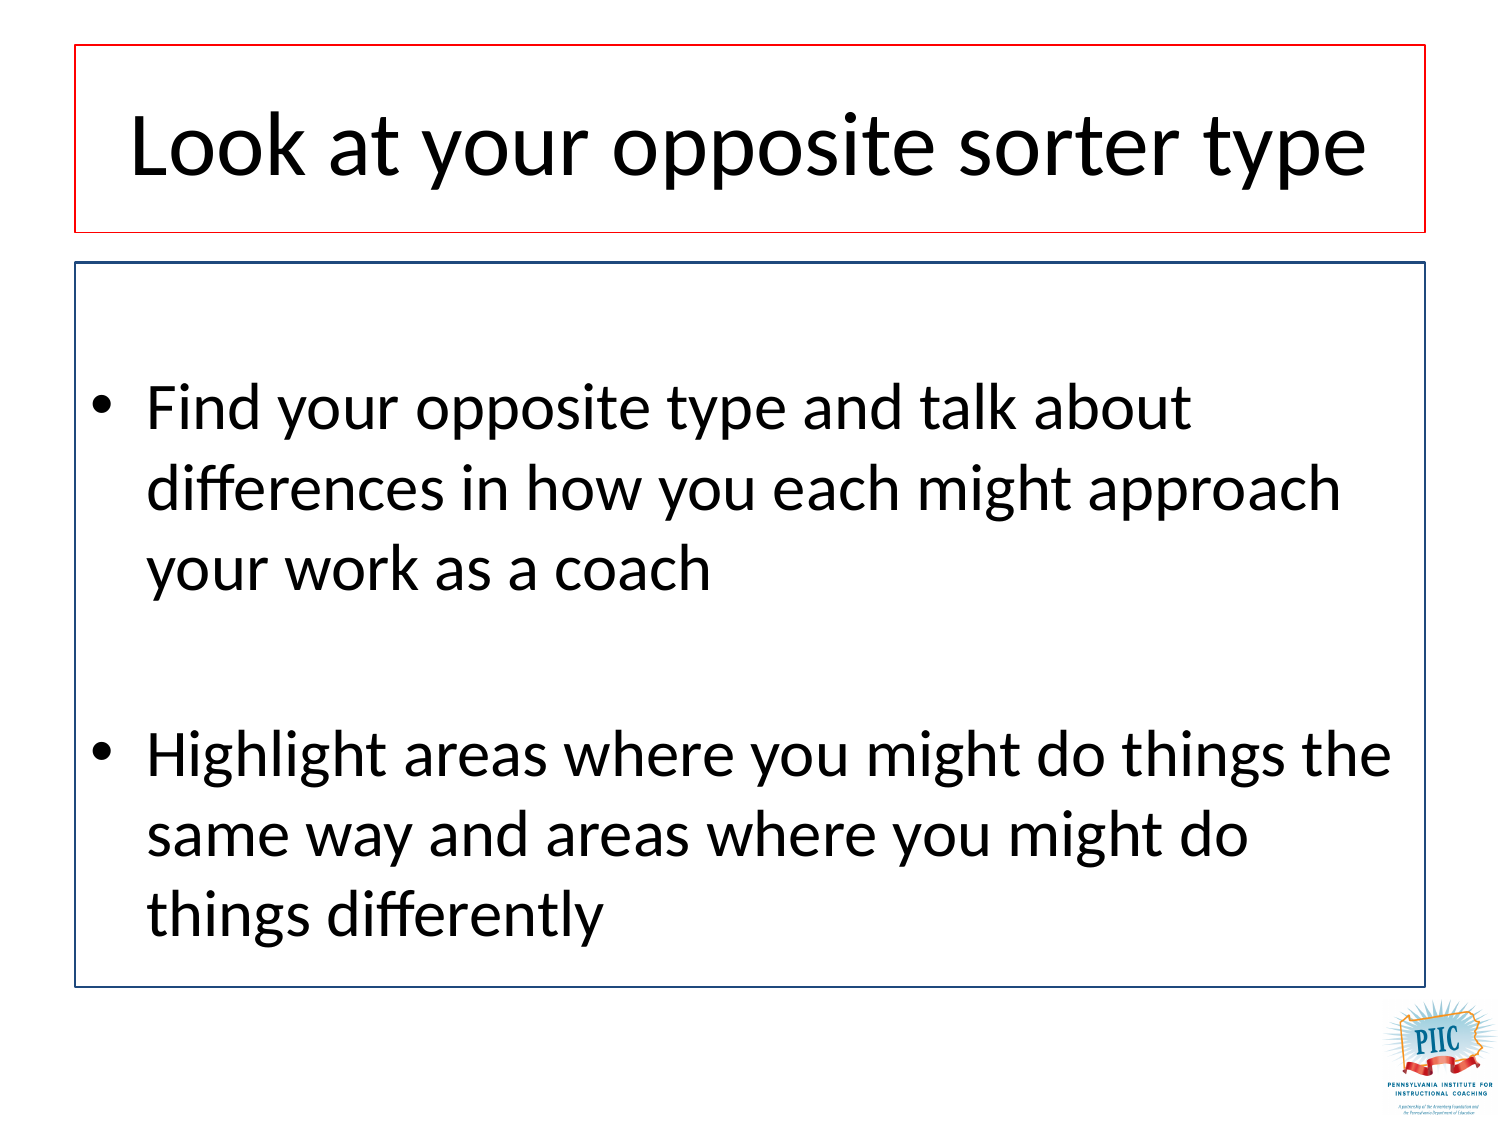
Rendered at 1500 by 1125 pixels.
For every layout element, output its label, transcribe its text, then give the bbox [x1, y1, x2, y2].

list Find your opposite type and talk about differences in how you each might approach your work as a coach Highlight areas where you might do things the same way and areas where you might do things differently [75, 262, 1425, 988]
title Look at your opposite sorter type [75, 45, 1425, 233]
picture [1382, 999, 1498, 1116]
